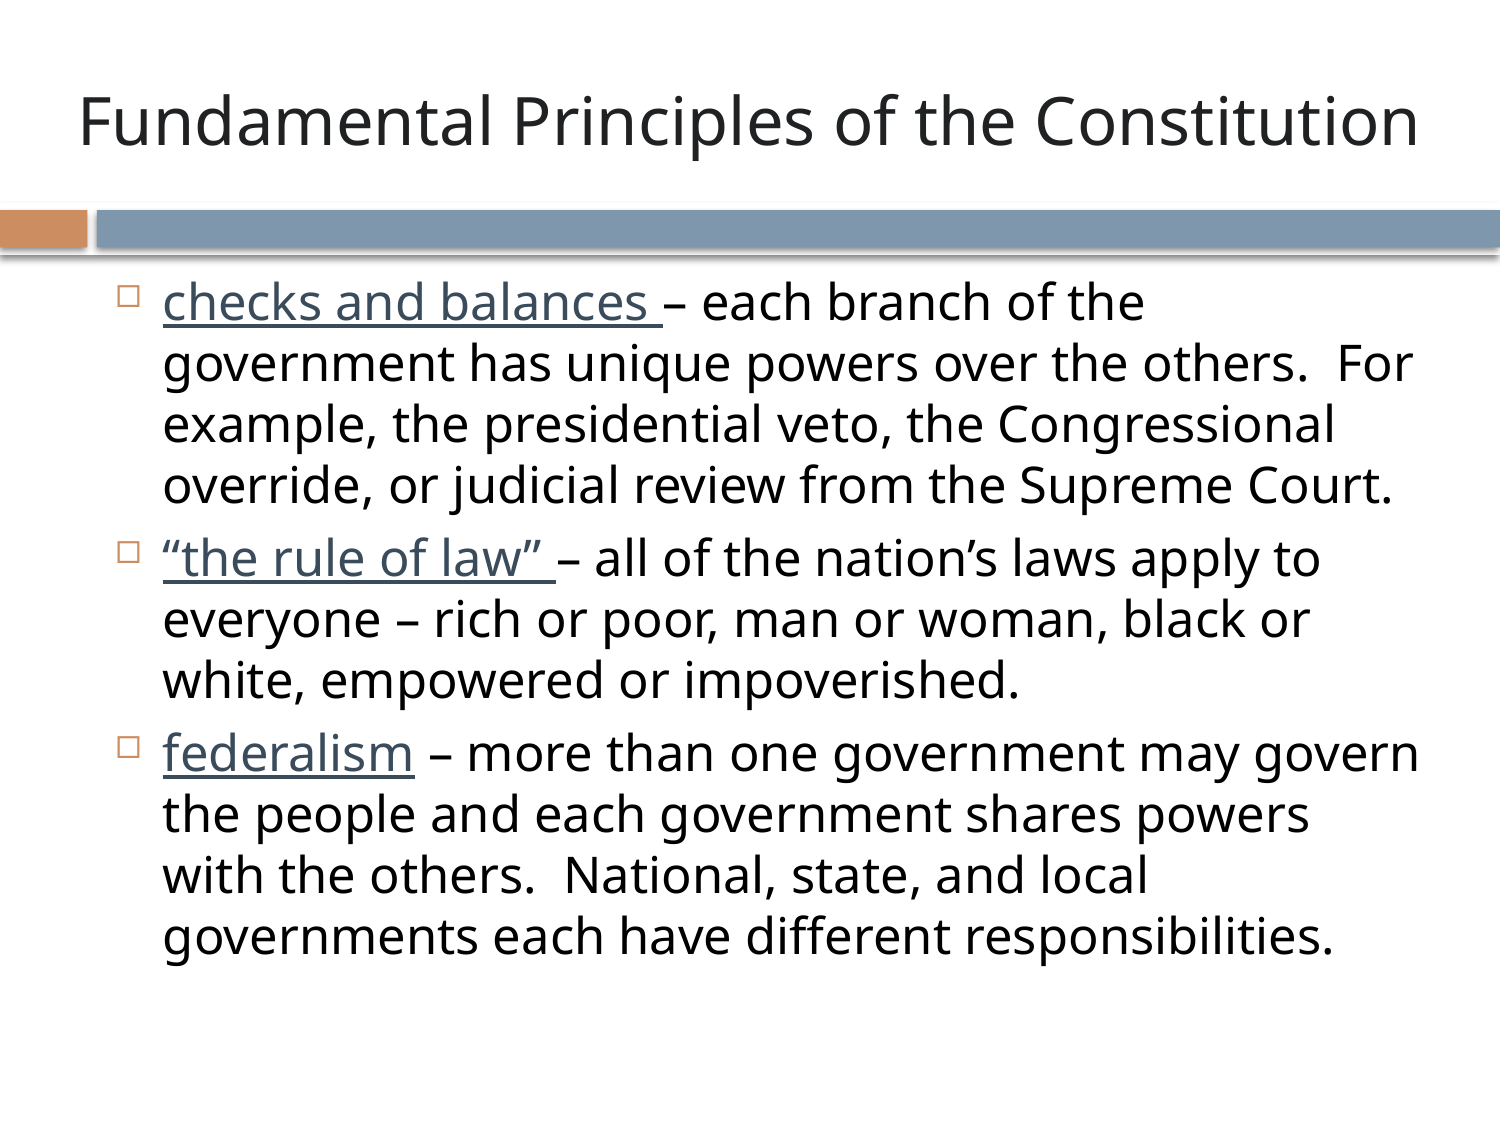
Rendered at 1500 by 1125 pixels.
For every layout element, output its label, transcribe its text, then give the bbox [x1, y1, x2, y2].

title Fundamental Principles of the Constitution [62, 37, 1475, 200]
list checks and balances – each branch of the government has unique powers over the others. For example, the presidential veto, the Congressional override, or judicial review from the Supreme Court. “the rule of law” – all of the nation’s laws apply to everyone – rich or poor, man or woman, black or white, empowered or impoverished. federalism – more than one government may govern the people and each government shares powers with the others. National, state, and local governments each have different responsibilities. [100, 262, 1438, 1000]
